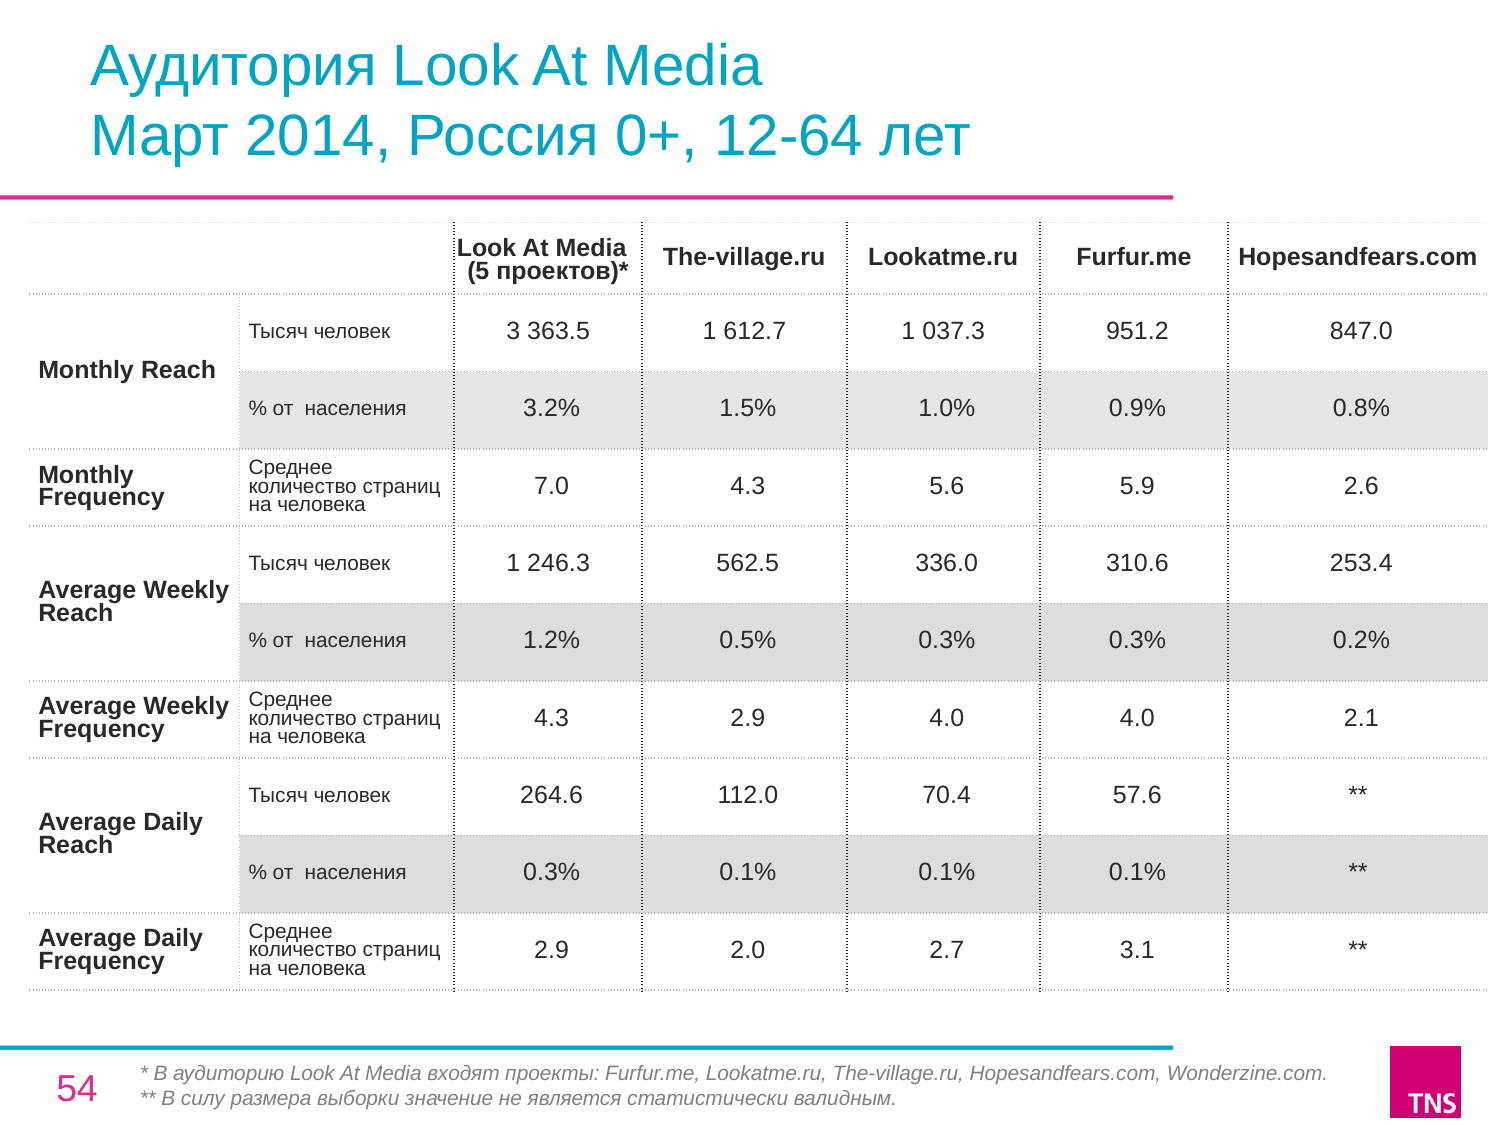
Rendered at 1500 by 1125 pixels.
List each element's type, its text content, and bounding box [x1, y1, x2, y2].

table_cell 0.1% [1040, 835, 1228, 913]
table_cell 1.5% [642, 372, 847, 449]
table_cell 847.0 [1228, 294, 1488, 372]
table_cell 951.2 [1040, 294, 1228, 372]
table_cell 5.6 [847, 449, 1040, 526]
table_cell 1 246.3 [454, 526, 642, 603]
table_cell Среднее количество страниц на человека [240, 449, 454, 526]
table_cell 2.9 [454, 913, 642, 990]
table_cell 253.4 [1228, 526, 1488, 603]
table_cell 4.3 [642, 449, 847, 526]
table_header Hopesandfears.com [1228, 223, 1488, 294]
table_cell Monthly Frequency [29, 449, 240, 526]
table_cell 0.3% [454, 835, 642, 913]
table_cell Monthly Reach [29, 294, 240, 449]
text_box * В аудиторию Look At Media входят проекты: Furfur.me, Lookatme.ru, The-village.ru, Hopesandfears.com, Wonderzine.com. ** В силу размера выборки значение не является статистически валидным. [124, 1052, 1463, 1117]
table_cell ** [1228, 835, 1488, 913]
table_cell 2.7 [847, 913, 1040, 990]
table_cell % от населения [240, 603, 454, 681]
table_cell 0.3% [1040, 603, 1228, 681]
table_header Furfur.me [1040, 223, 1228, 294]
table_cell 3.1 [1040, 913, 1228, 990]
table_cell Average Weekly Frequency [29, 681, 240, 758]
slide_number 54 [40, 1055, 392, 1125]
table_cell 310.6 [1040, 526, 1228, 603]
table_cell Average Daily Frequency [29, 913, 240, 990]
table_cell 0.9% [1040, 372, 1228, 449]
table_cell 2.6 [1228, 449, 1488, 526]
table_cell 0.8% [1228, 372, 1488, 449]
table_cell % от населения [240, 835, 454, 913]
table_cell 70.4 [847, 758, 1040, 835]
table_cell 2.1 [1228, 681, 1488, 758]
title Аудитория Look At Media Март 2014, Россия 0+, 12-64 лет [74, 8, 1476, 187]
table_cell ** [1228, 758, 1488, 835]
table_cell 4.0 [847, 681, 1040, 758]
table_cell 112.0 [642, 758, 847, 835]
table_cell 0.2% [1228, 603, 1488, 681]
table_cell ** [1228, 913, 1488, 990]
table_cell 562.5 [642, 526, 847, 603]
table_cell 1.0% [847, 372, 1040, 449]
table_cell 7.0 [454, 449, 642, 526]
table_header Look At Media (5 проектов)* [454, 223, 642, 294]
table_cell 57.6 [1040, 758, 1228, 835]
table_cell 5.9 [1040, 449, 1228, 526]
table_cell Среднее количество страниц на человека [240, 913, 454, 990]
table_cell 1.2% [454, 603, 642, 681]
table_cell 336.0 [847, 526, 1040, 603]
table_cell 4.0 [1040, 681, 1228, 758]
table_cell 2.0 [642, 913, 847, 990]
table_cell 3 363.5 [454, 294, 642, 372]
table_cell Average Weekly Reach [29, 526, 240, 681]
table_cell Среднее количество страниц на человека [240, 681, 454, 758]
table_cell % от населения [240, 372, 454, 449]
table_cell 0.5% [642, 603, 847, 681]
picture [0, 0, 1500, 1125]
table_cell 2.9 [642, 681, 847, 758]
table_cell Average Daily Reach [29, 758, 240, 913]
table_cell 0.1% [642, 835, 847, 913]
table_header The-village.ru [642, 223, 847, 294]
table_cell 264.6 [454, 758, 642, 835]
table_cell Тысяч человек [240, 758, 454, 835]
table_header [29, 223, 454, 294]
table_cell 1 037.3 [847, 294, 1040, 372]
table_header Lookatme.ru [847, 223, 1040, 294]
table_cell Тысяч человек [240, 526, 454, 603]
table_cell 4.3 [454, 681, 642, 758]
table_cell 0.1% [847, 835, 1040, 913]
table_cell Тысяч человек [240, 294, 454, 372]
table_cell 1 612.7 [642, 294, 847, 372]
table_cell 0.3% [847, 603, 1040, 681]
table_cell 3.2% [454, 372, 642, 449]
